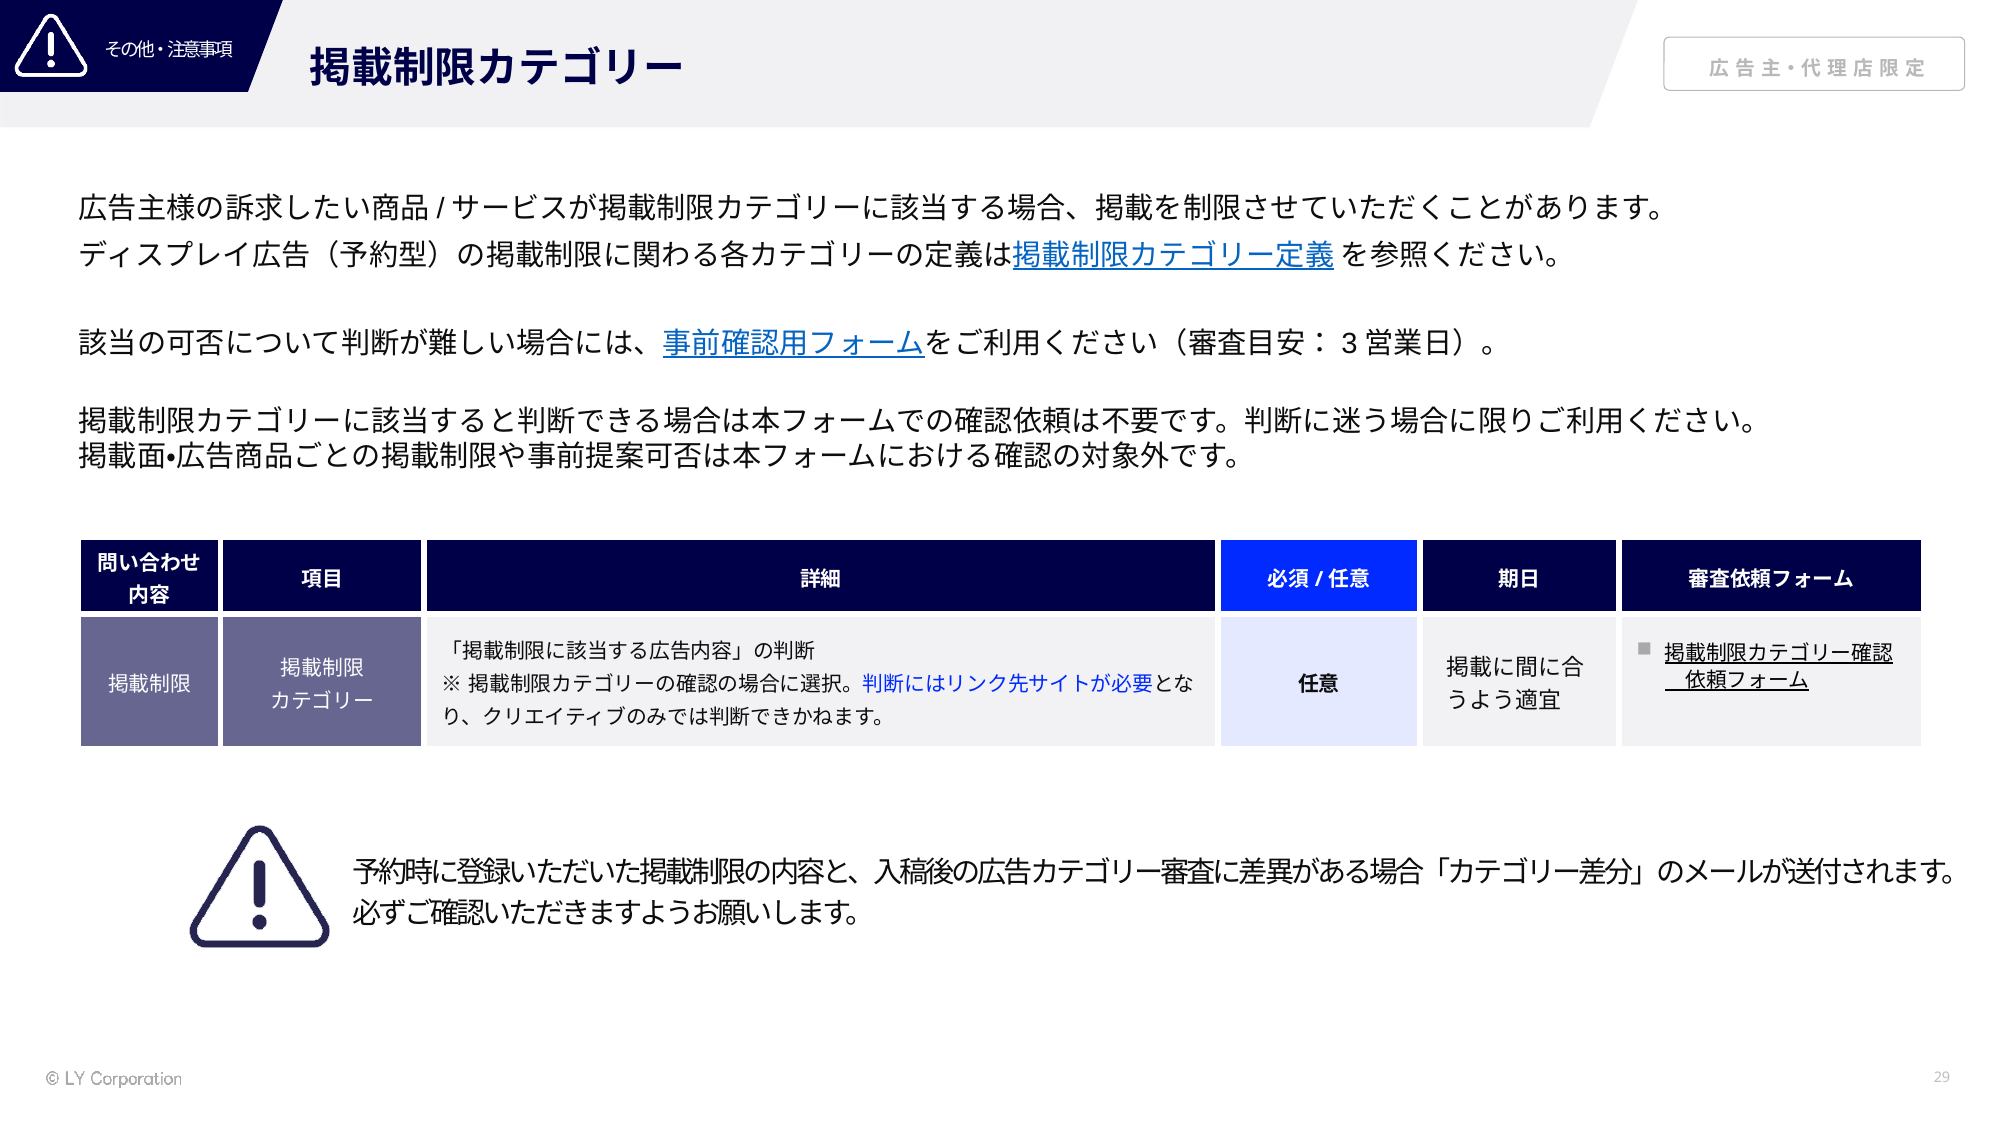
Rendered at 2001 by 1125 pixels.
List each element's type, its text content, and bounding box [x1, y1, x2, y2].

table_header 項目 [223, 542, 421, 611]
text_box 予約時に登録いただいた掲載制限の内容と、入稿後の広告カテゴリー審査に差異がある場合「カテゴリー差分」のメールが送付されます。 必ずご確認いただきますようお願いします。 [352, 801, 1988, 1002]
table_cell 任意 [1221, 617, 1417, 746]
list 掲載制限カテゴリー [309, 41, 1645, 97]
table_header 審査依頼フォーム [1622, 542, 1921, 611]
table_header 問い合わせ 内容 [81, 542, 218, 611]
text_box 広告主様の訴求したい商品/サービスが掲載制限カテゴリーに該当する場合、掲載を制限させていただくことがあります。 ディスプレイ広告（予約型）の掲載制限に関わる各カテゴリーの定義は掲載制限カテゴリー定義 を参照ください。 該当の可否について判断が難しい場合には、事前確認用フォームをご利用ください（審査目安：3営業日）。 掲載制限カテゴリーに該当すると判断できる場合は本フォームでの確認依頼は不要です。判断に迷う場合に限りご利用ください。 掲載面・広告商品ごとの掲載制限や事前提案可否は本フォームにおける確認の対象外です。 [78, 178, 1922, 542]
table_cell 掲載制限カテゴリー確認 依頼フォーム [1622, 617, 1921, 746]
picture [178, 813, 340, 962]
picture [8, 4, 92, 88]
table_cell 「掲載制限に該当する広告内容」の判断 ※掲載制限カテゴリーの確認の場合に選択。判断にはリンク先サイトが必要となり、クリエイティブのみでは判断できかねます。 [427, 617, 1215, 746]
text_box その他・注意事項 [97, 13, 240, 81]
table_header 必須/任意 [1221, 542, 1417, 611]
picture [46, 1071, 181, 1088]
table_header 期日 [1423, 542, 1616, 611]
table_header 詳細 [427, 542, 1215, 611]
table_cell 掲載制限 [81, 617, 218, 746]
table_cell 掲載制限 カテゴリー [223, 617, 421, 746]
table_cell 掲載に間に合うよう適宜 [1423, 617, 1616, 746]
